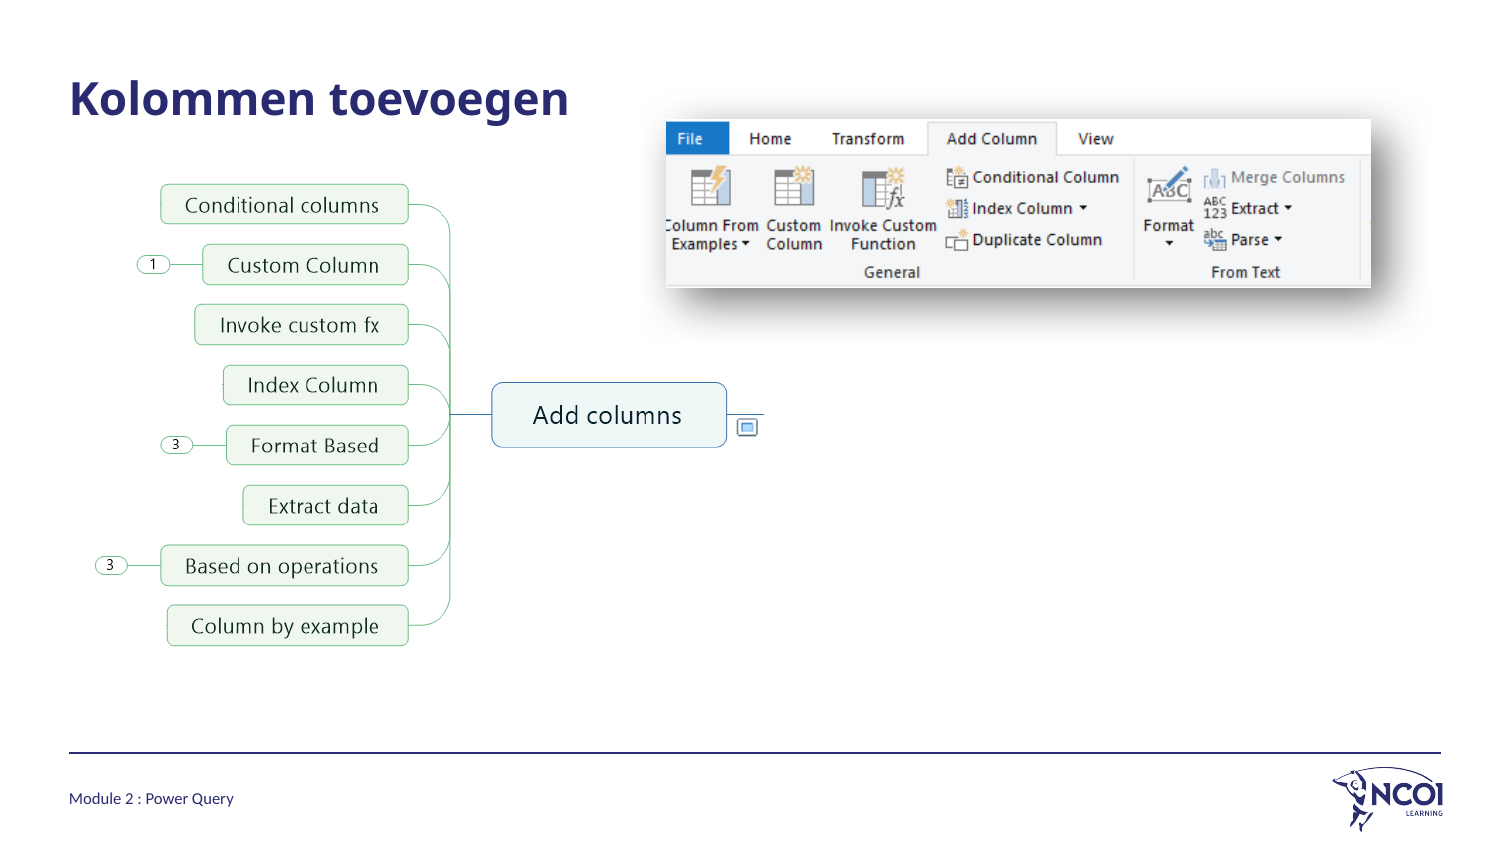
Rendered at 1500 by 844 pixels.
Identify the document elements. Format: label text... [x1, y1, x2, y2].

footer Module 2 : Power Query [53, 775, 561, 821]
title Kolommen toevoegen [68, 23, 1264, 125]
picture [1310, 743, 1465, 844]
picture [35, 119, 1371, 677]
